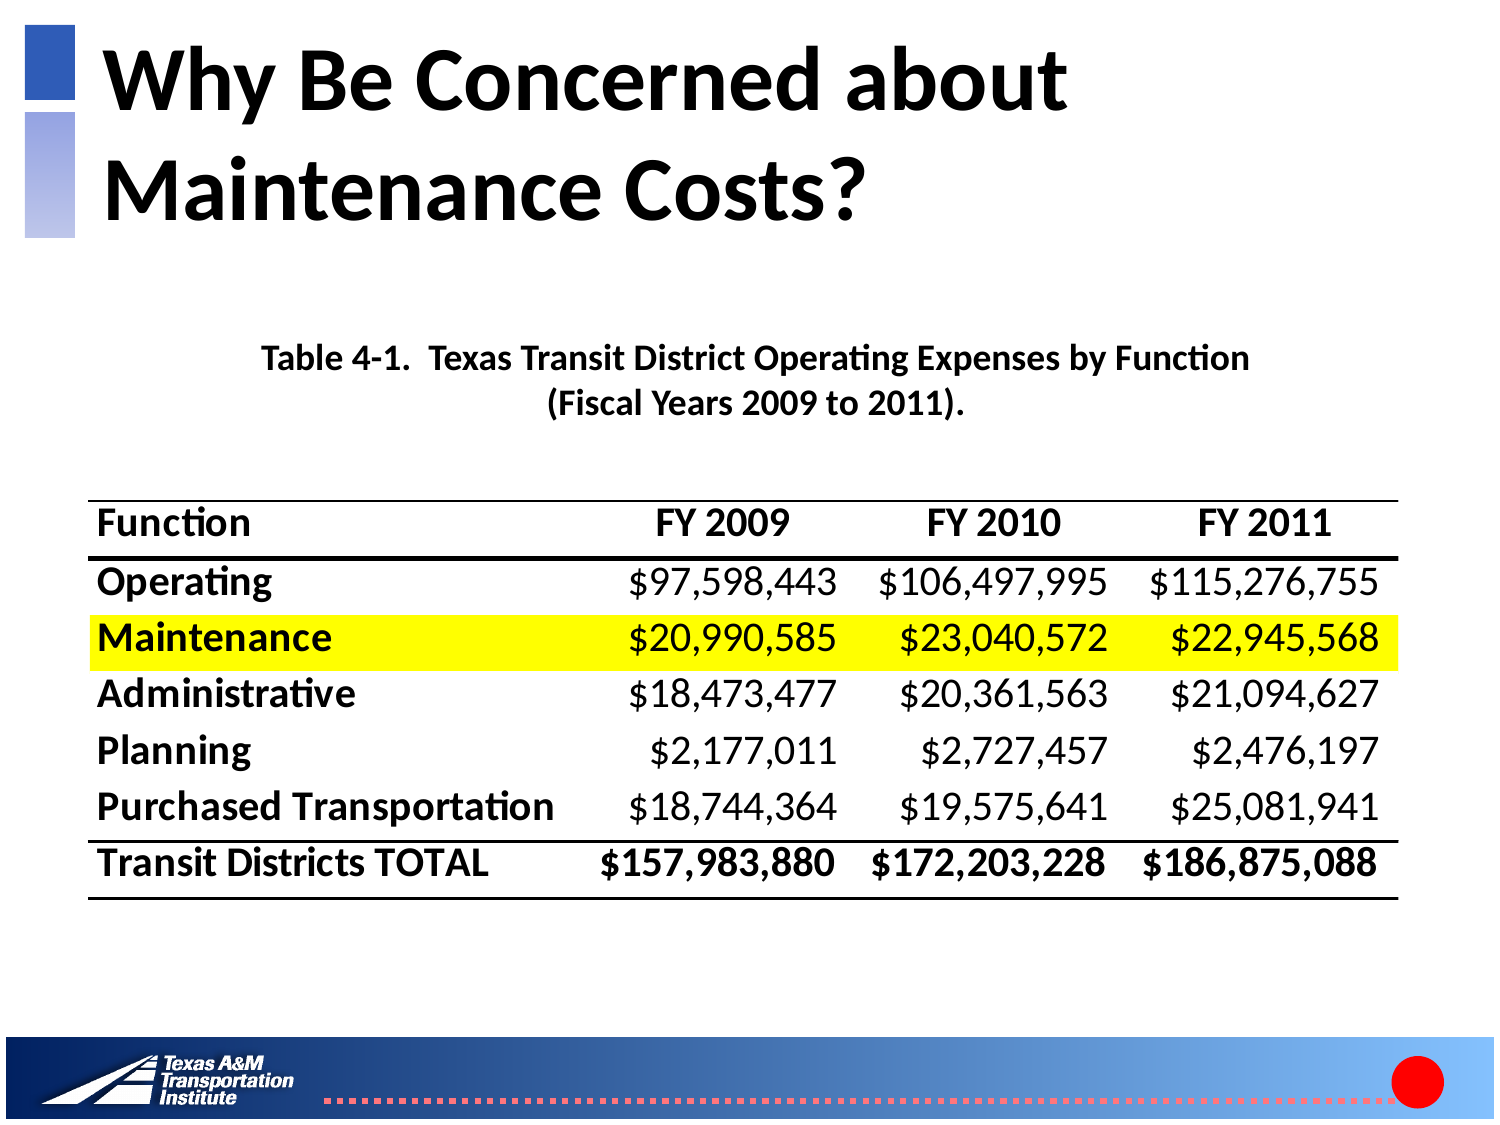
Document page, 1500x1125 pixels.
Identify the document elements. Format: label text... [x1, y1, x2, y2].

text_box Table 4-1. Texas Transit District Operating Expenses by Function (Fiscal Years 2009 to 2011). [199, 325, 1313, 476]
title Why Be Concerned about Maintenance Costs? [87, 24, 1425, 233]
picture [37, 1037, 300, 1125]
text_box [87, 499, 1401, 902]
